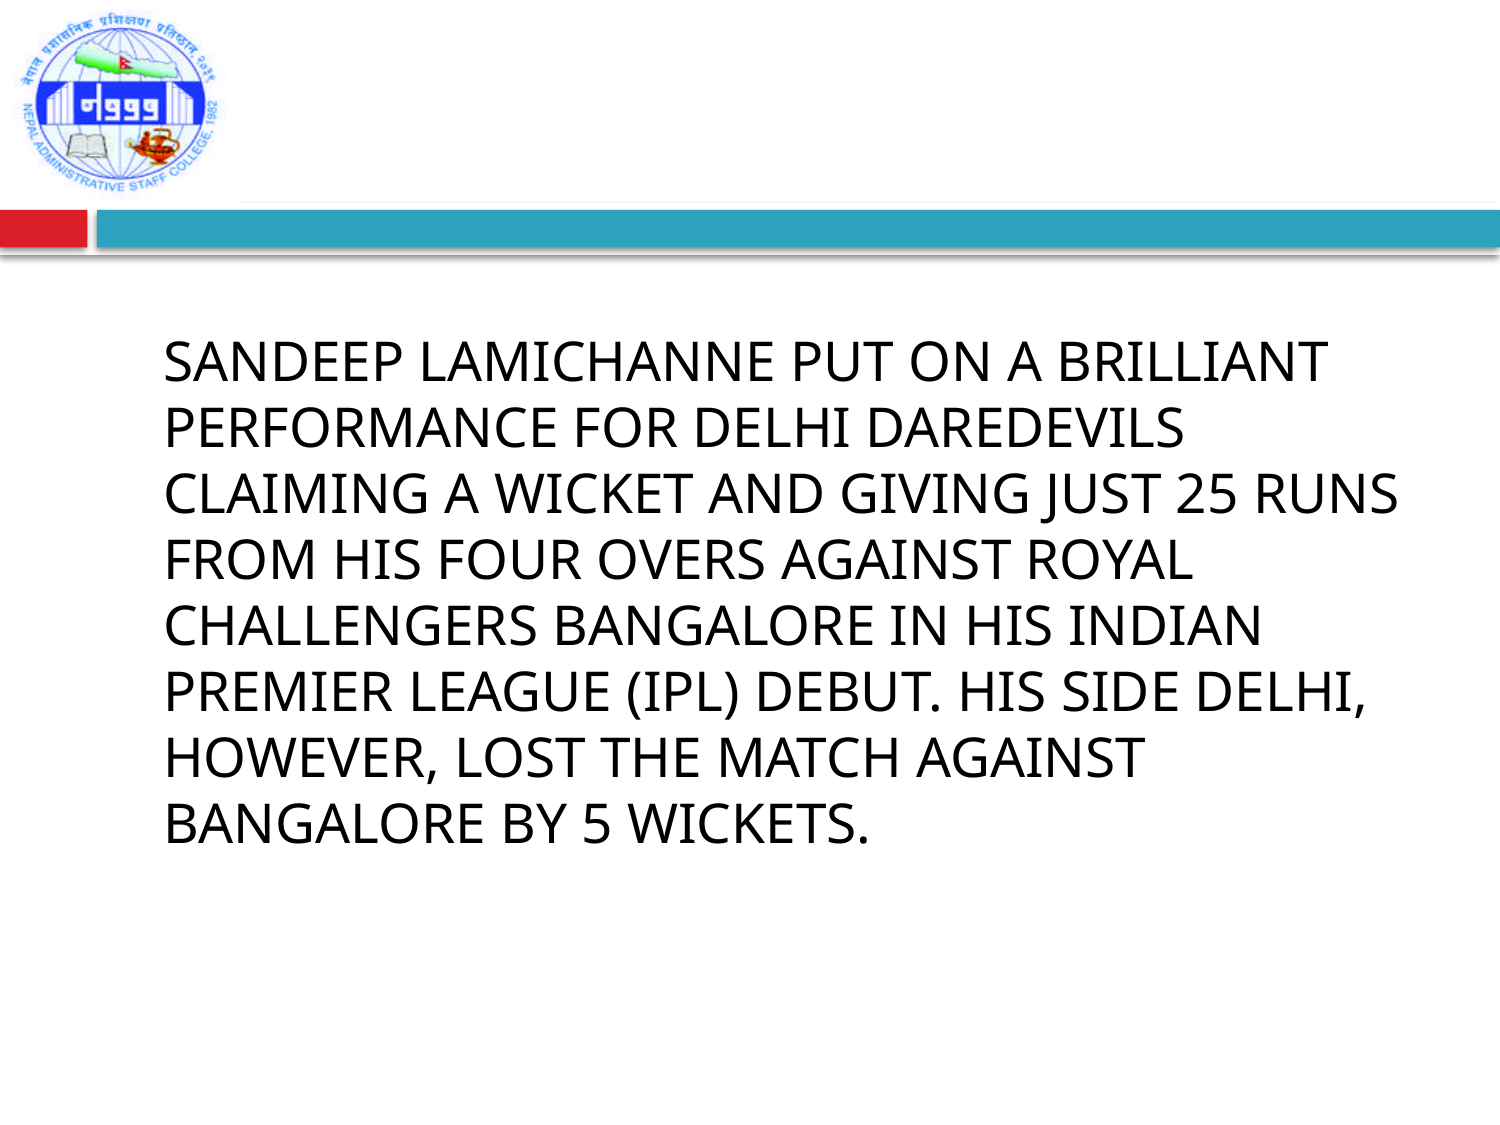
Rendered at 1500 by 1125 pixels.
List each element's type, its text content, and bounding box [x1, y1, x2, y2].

picture [1, 0, 236, 208]
list SANDEEP LAMICHANNE PUT ON A BRILLIANT PERFORMANCE FOR DELHI DAREDEVILS CLAIMING A WICKET AND GIVING JUST 25 RUNS FROM HIS FOUR OVERS AGAINST ROYAL CHALLENGERS BANGALORE IN HIS INDIAN PREMIER LEAGUE (IPL) DEBUT. HIS SIDE DELHI, HOWEVER, LOST THE MATCH AGAINST BANGALORE BY 5 WICKETS. [100, 187, 1438, 1000]
